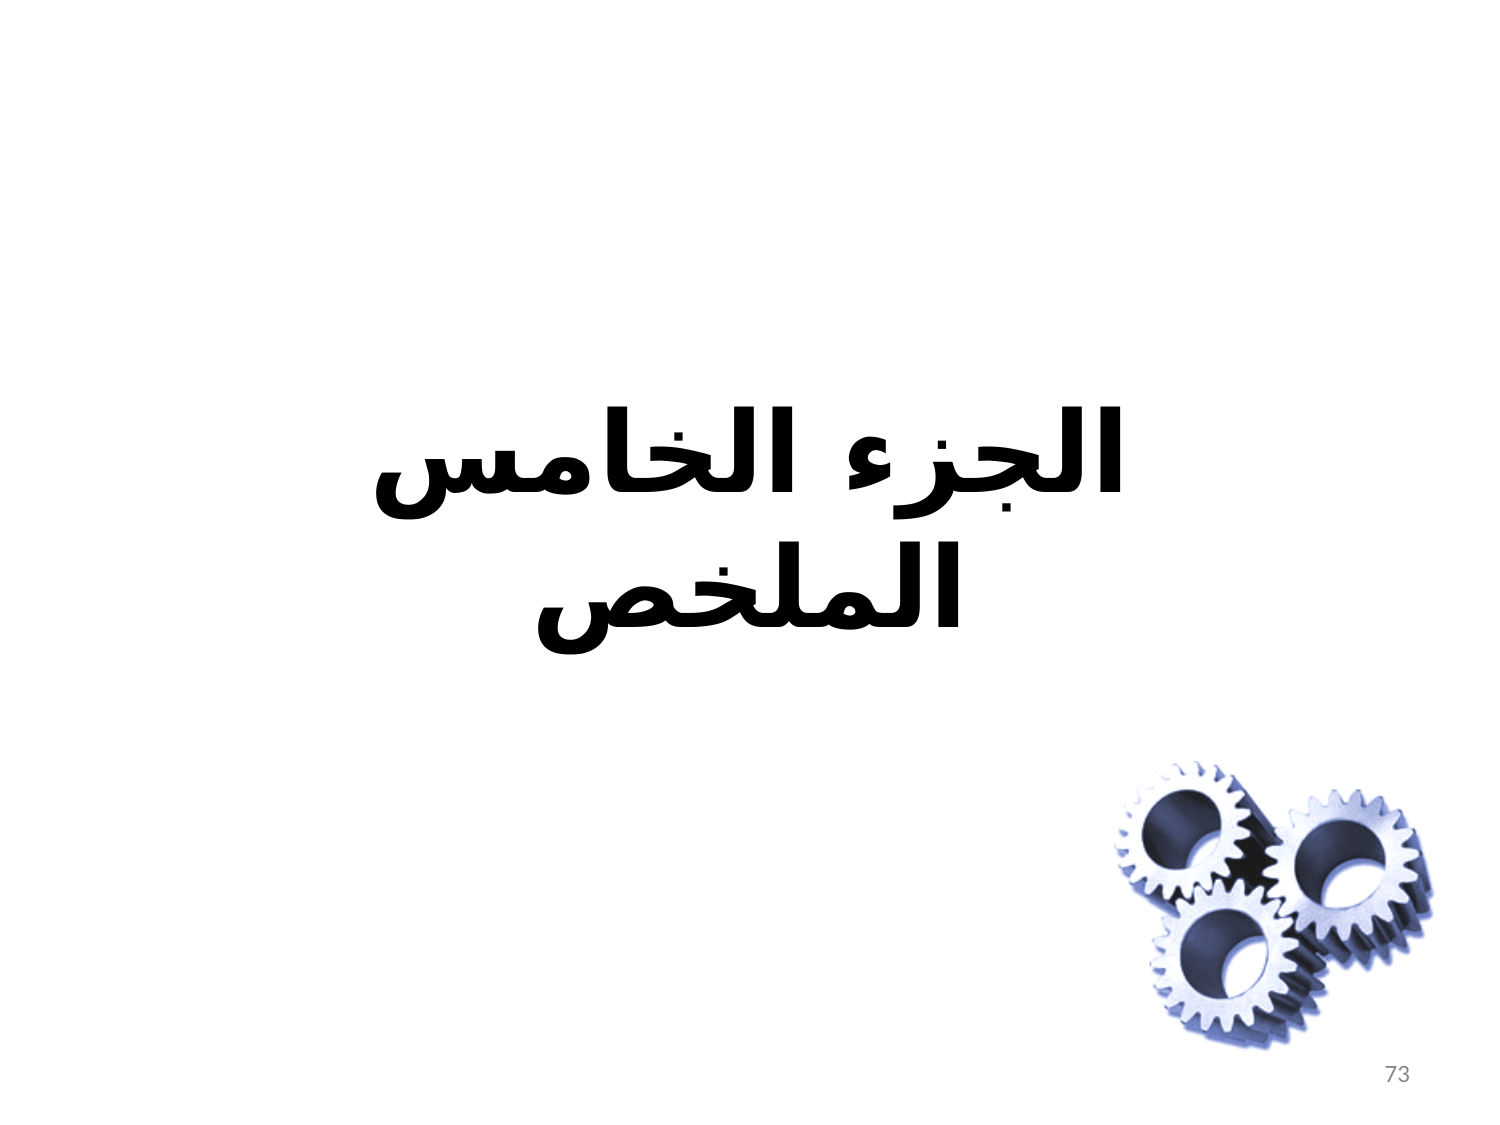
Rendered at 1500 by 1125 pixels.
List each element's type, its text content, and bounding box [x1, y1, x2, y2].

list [1112, 761, 1436, 1052]
slide_number 73 [1074, 1042, 1425, 1103]
title الجزء الخامس الملخص [75, 389, 1425, 641]
